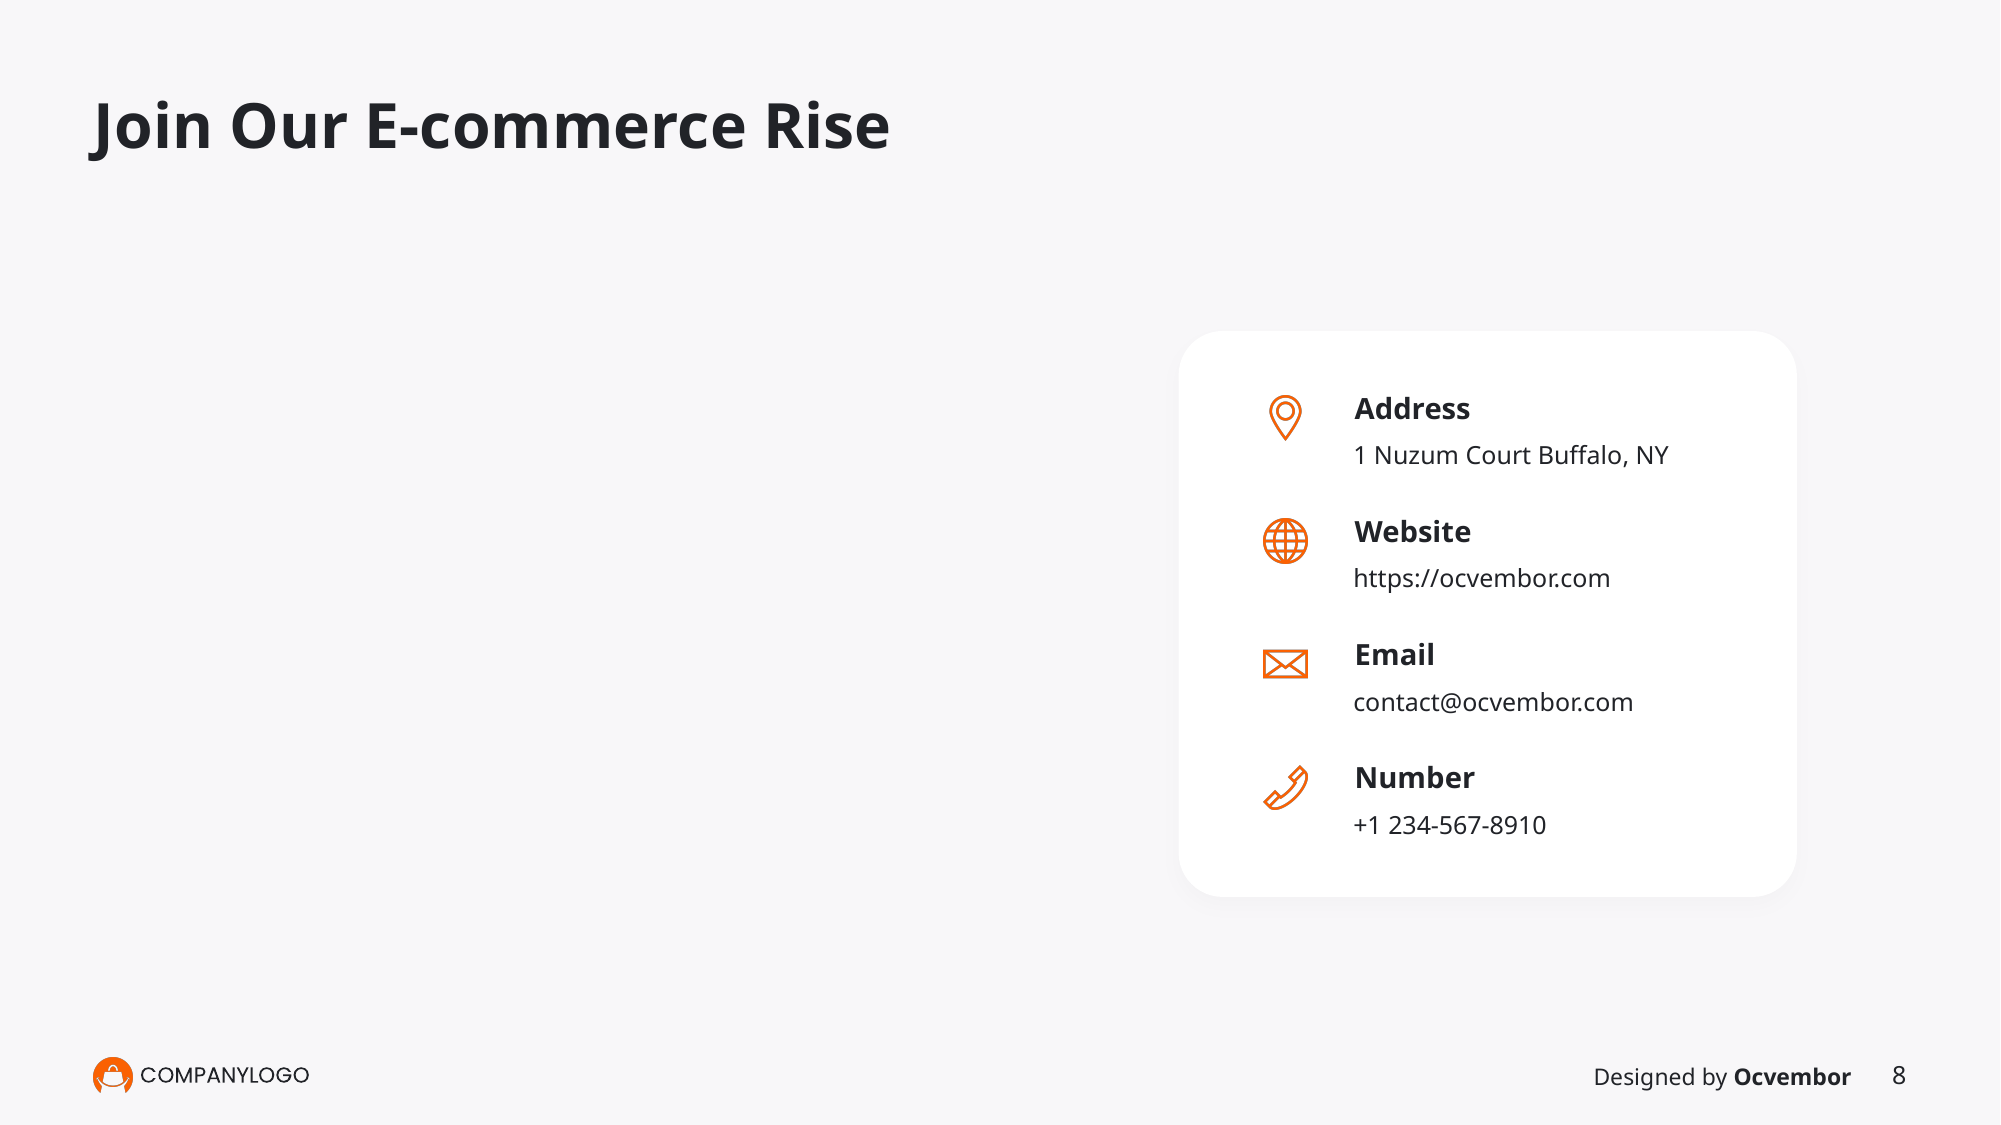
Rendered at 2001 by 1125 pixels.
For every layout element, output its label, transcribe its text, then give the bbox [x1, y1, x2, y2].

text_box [1352, 389, 1702, 469]
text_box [1352, 636, 1702, 715]
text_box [1352, 512, 1702, 592]
title Join Our E-commerce Rise [93, 85, 1907, 162]
picture [93, 1057, 133, 1093]
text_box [1352, 759, 1702, 838]
picture [93, 218, 1907, 1010]
